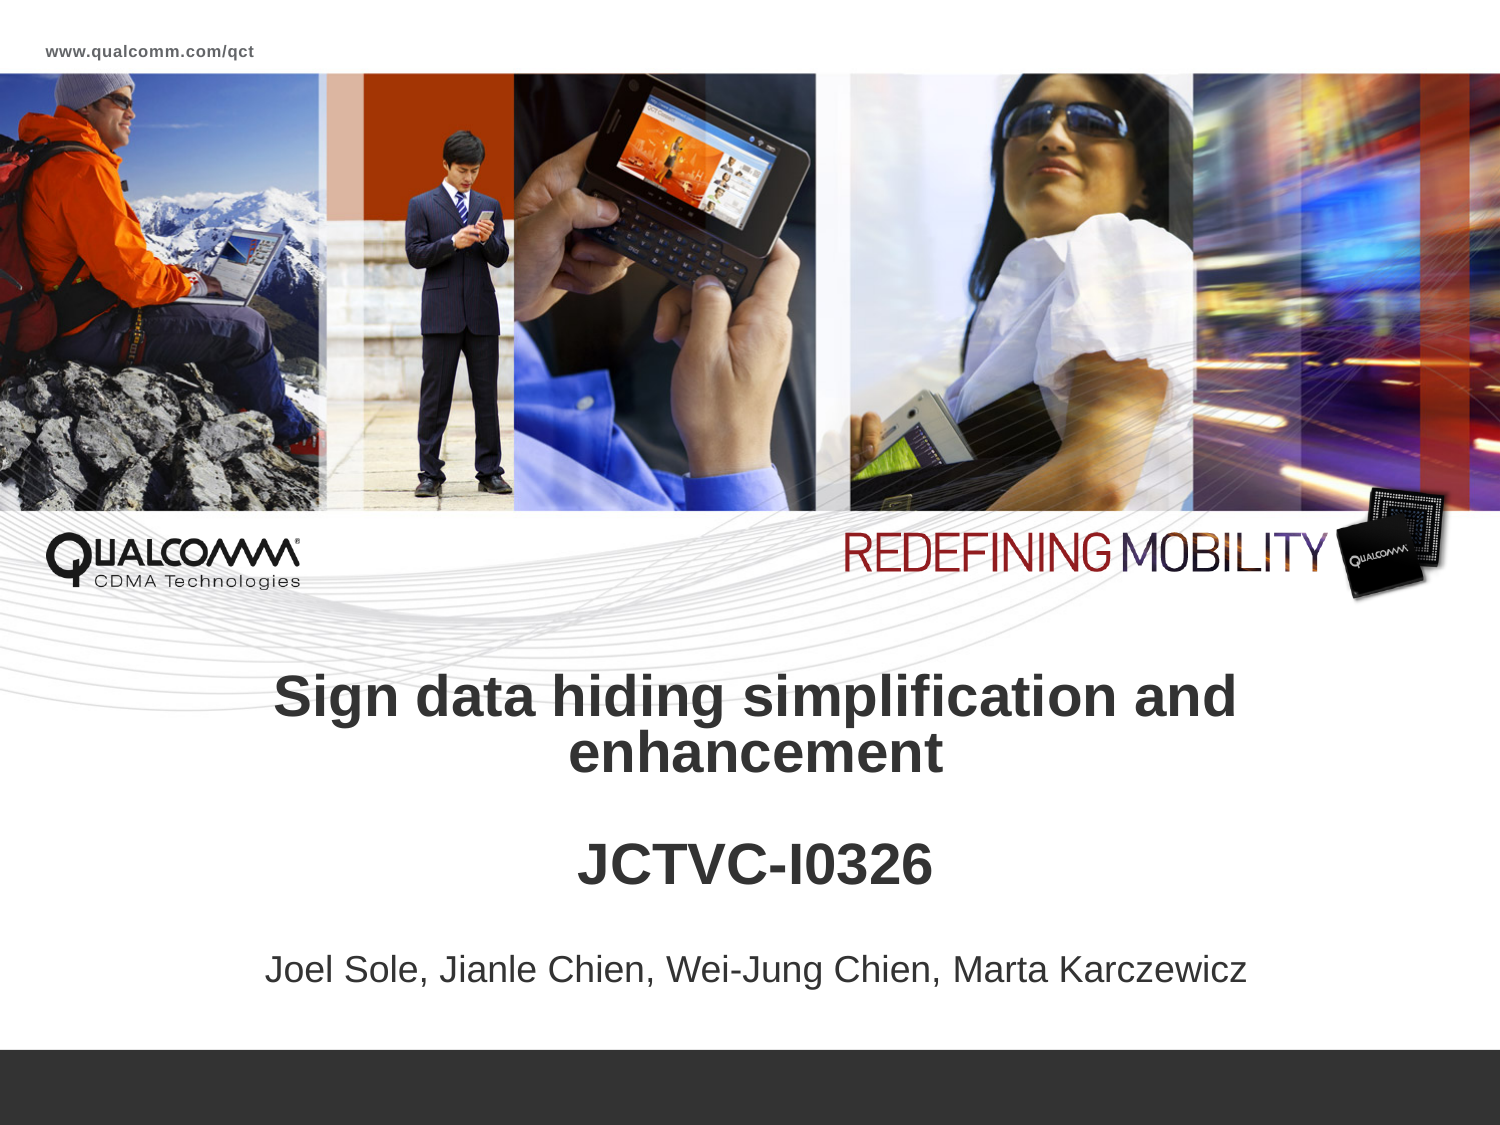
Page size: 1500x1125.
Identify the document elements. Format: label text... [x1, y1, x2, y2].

subtitle Joel Sole, Jianle Chien, Wei-Jung Chien, Marta Karczewicz [249, 937, 1299, 998]
title Sign data hiding simplification and enhancement JCTVC-I0326 [87, 662, 1426, 904]
picture [30, 1048, 372, 1052]
picture [0, 12, 1500, 744]
